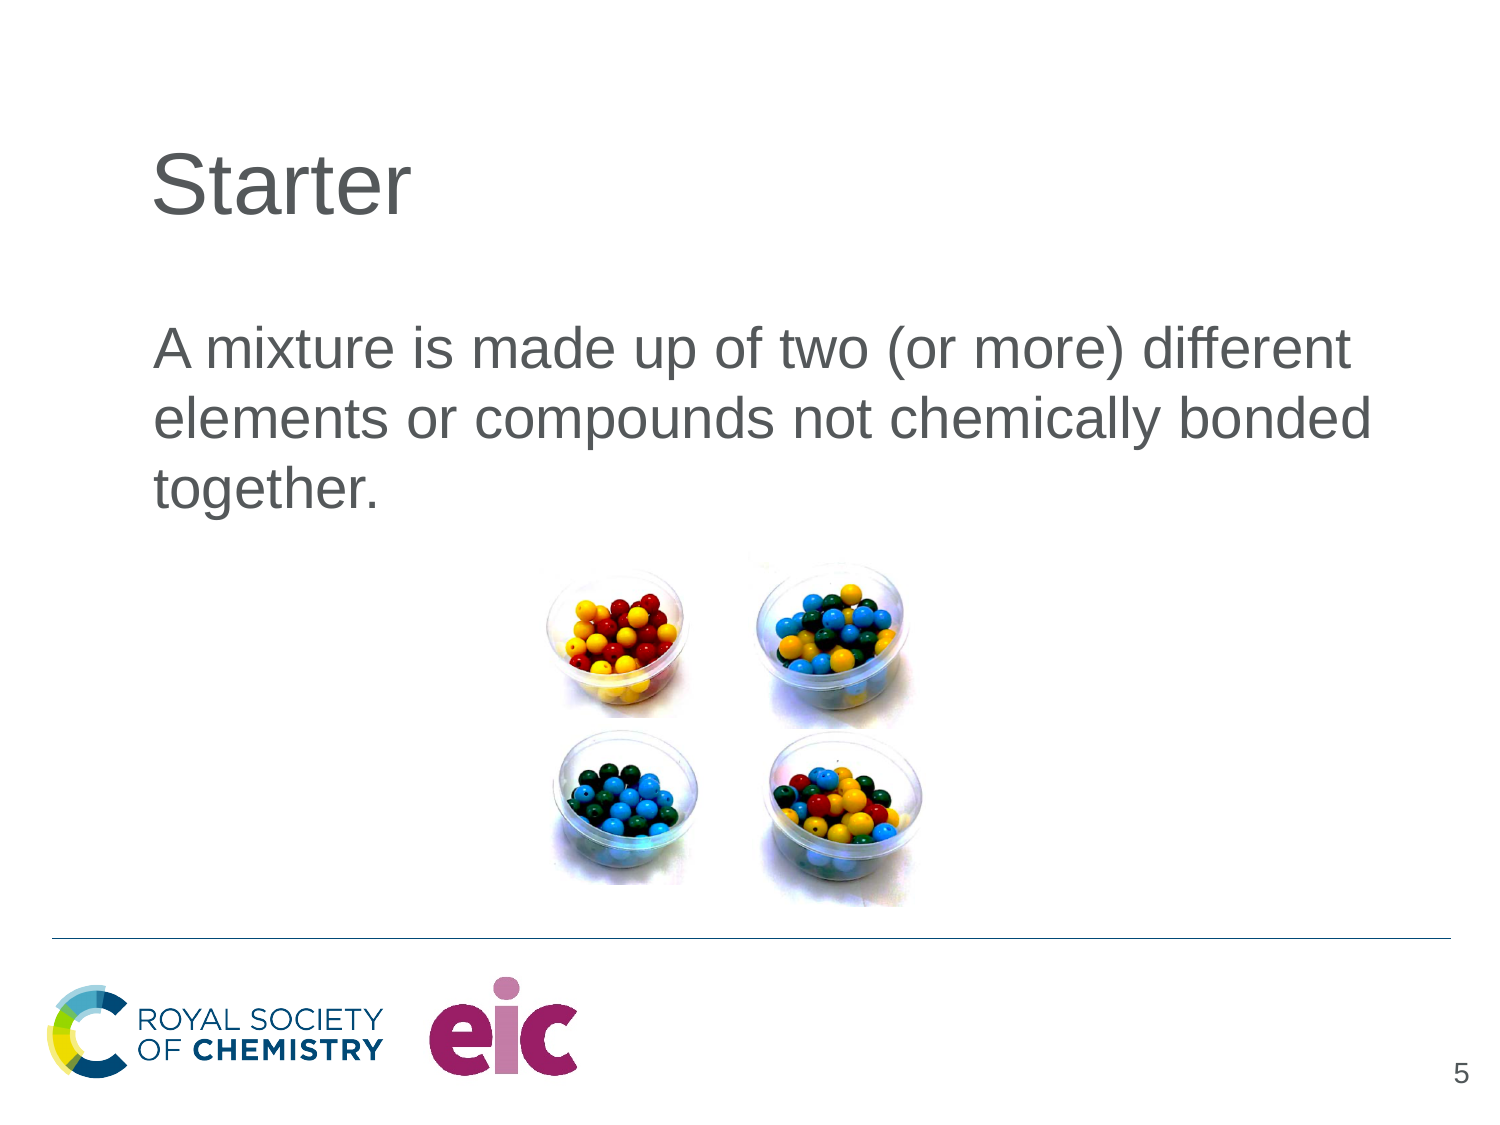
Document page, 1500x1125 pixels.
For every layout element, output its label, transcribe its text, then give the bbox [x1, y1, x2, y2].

list 5 [1423, 1046, 1500, 1125]
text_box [513, 538, 987, 907]
picture [0, 938, 583, 1125]
list Starter [135, 119, 1282, 297]
list A mixture is made up of two (or more) different elements or compounds not chemically bonded together. [138, 302, 1447, 988]
